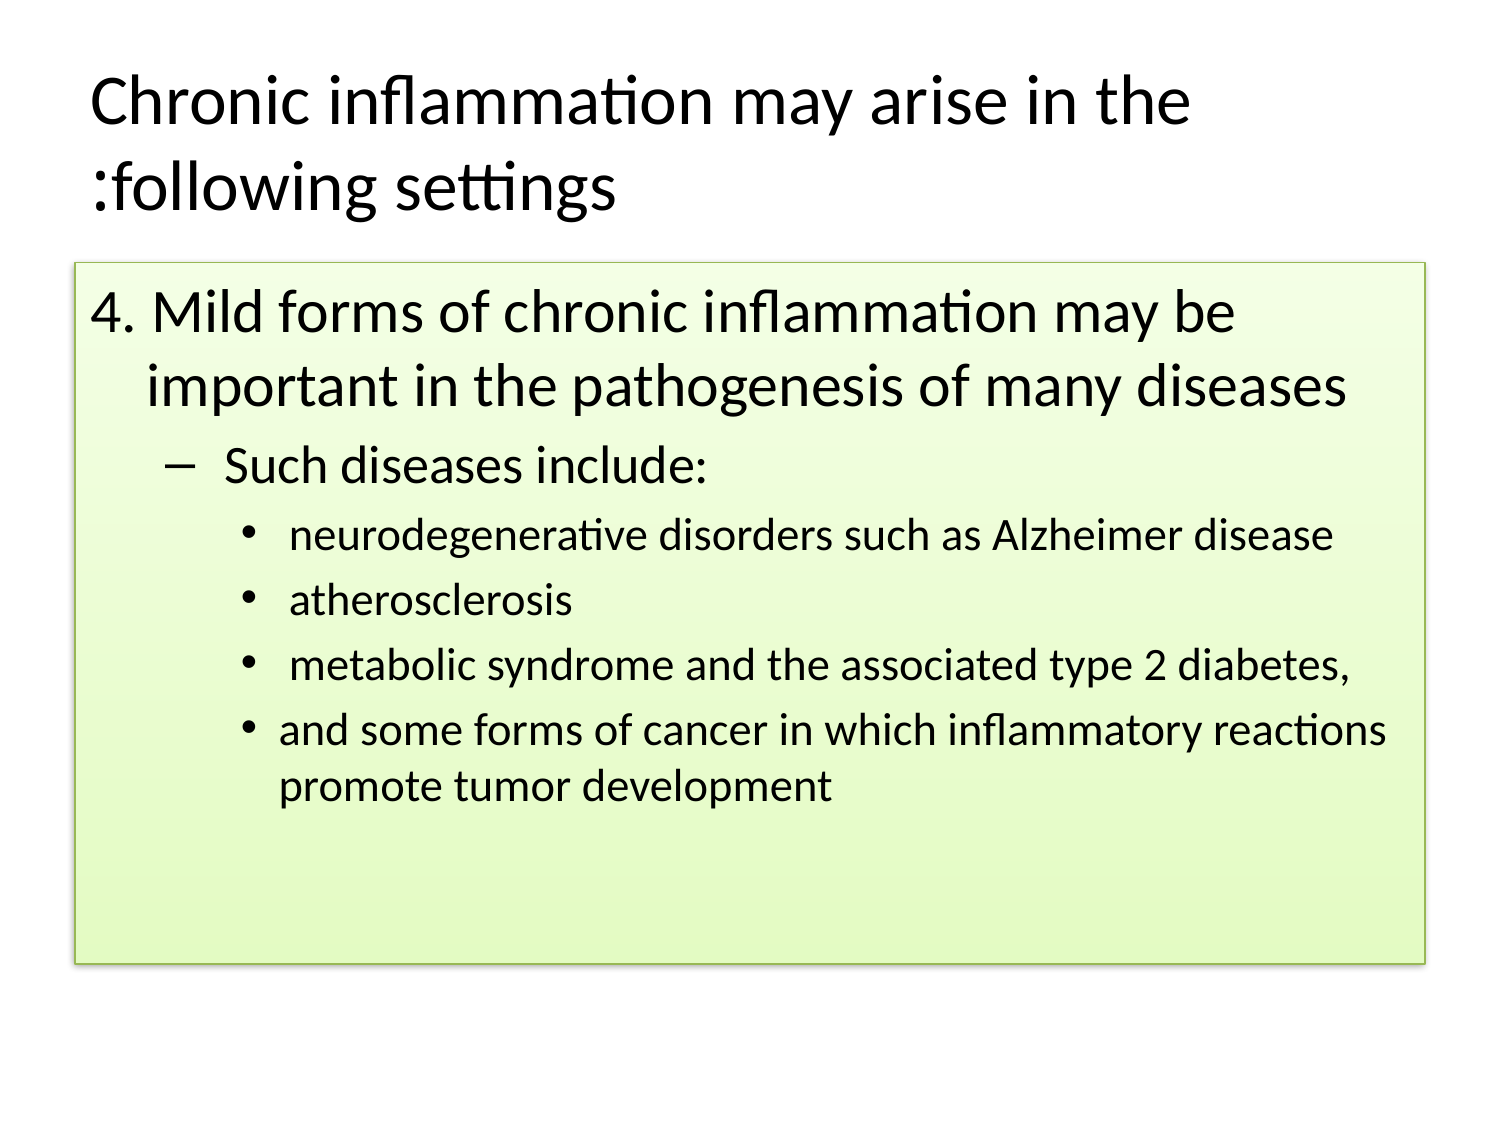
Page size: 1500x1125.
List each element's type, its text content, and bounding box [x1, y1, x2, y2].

title Chronic inflammation may arise in the following settings: [75, 45, 1425, 233]
list 4. Mild forms of chronic inflammation may be important in the pathogenesis of many diseases Such diseases include: neurodegenerative disorders such as Alzheimer disease atherosclerosis metabolic syndrome and the associated type 2 diabetes, and some forms of cancer in which inflammatory reactions promote tumor development [74, 262, 1426, 965]
